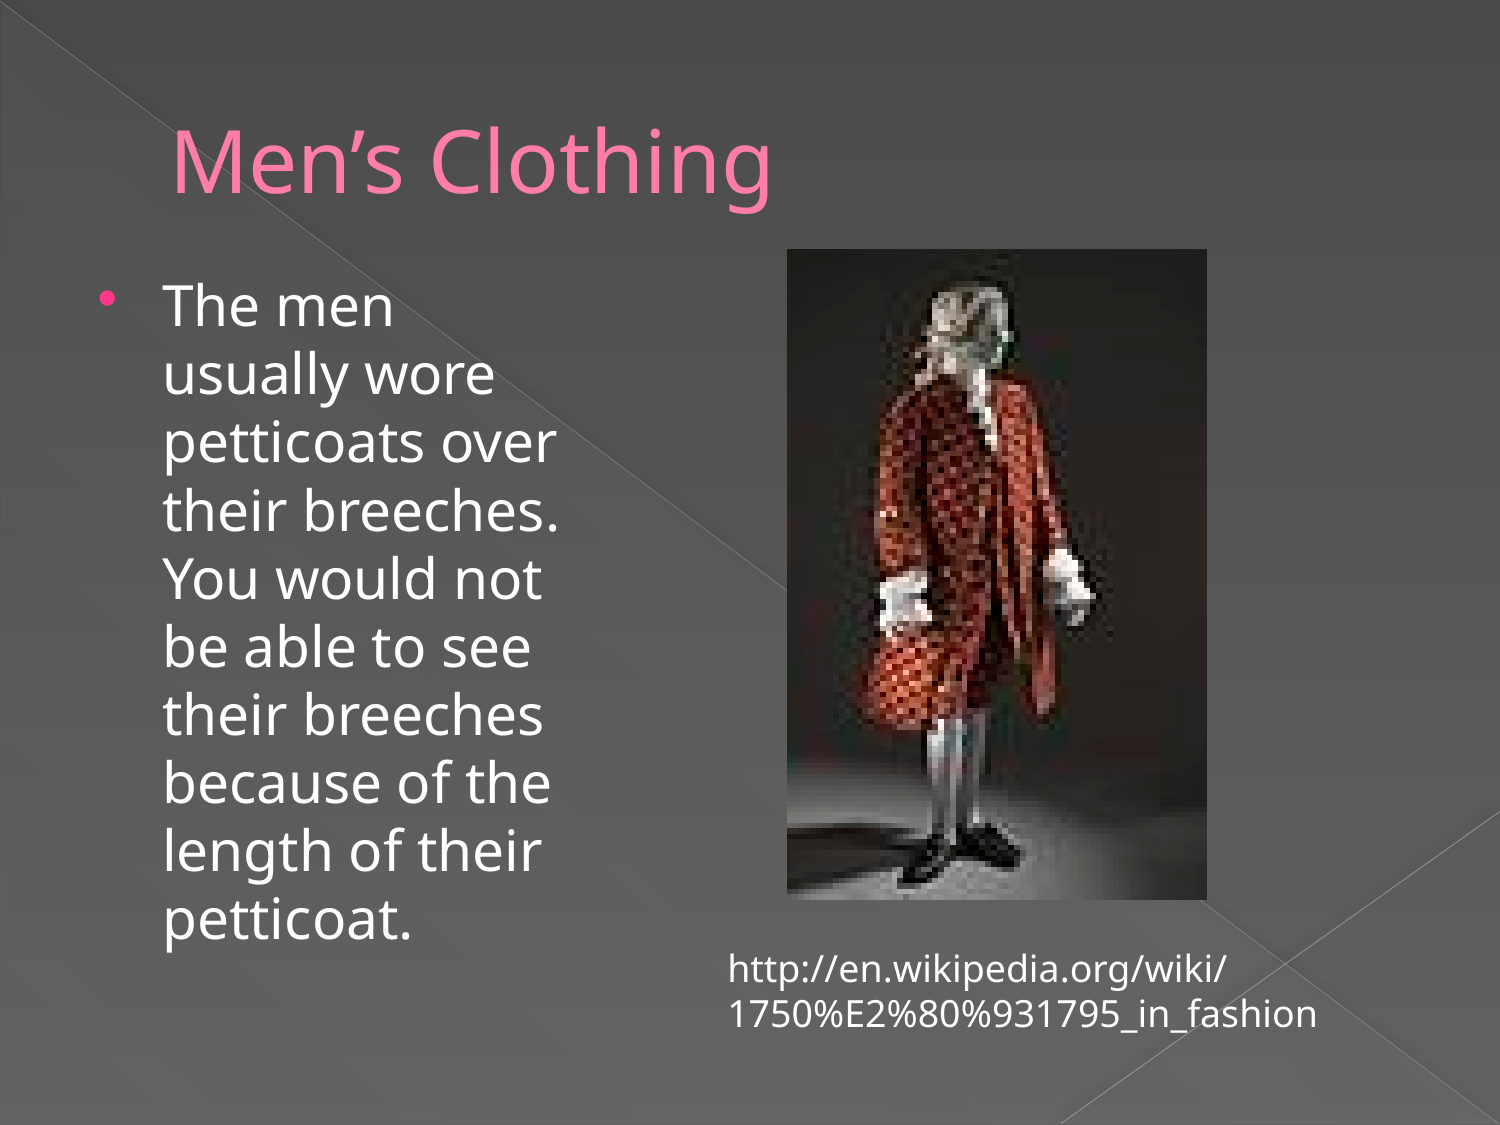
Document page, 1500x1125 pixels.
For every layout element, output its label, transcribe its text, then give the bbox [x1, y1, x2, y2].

picture [787, 249, 1207, 901]
text_box http://en.wikipedia.org/wiki/1750%E2%80%931795_in_fashion [712, 937, 1363, 1043]
title Men’s Clothing [75, 43, 1425, 274]
list The men usually wore petticoats over their breeches. You would not be able to see their breeches because of the length of their petticoat. [75, 262, 588, 1063]
